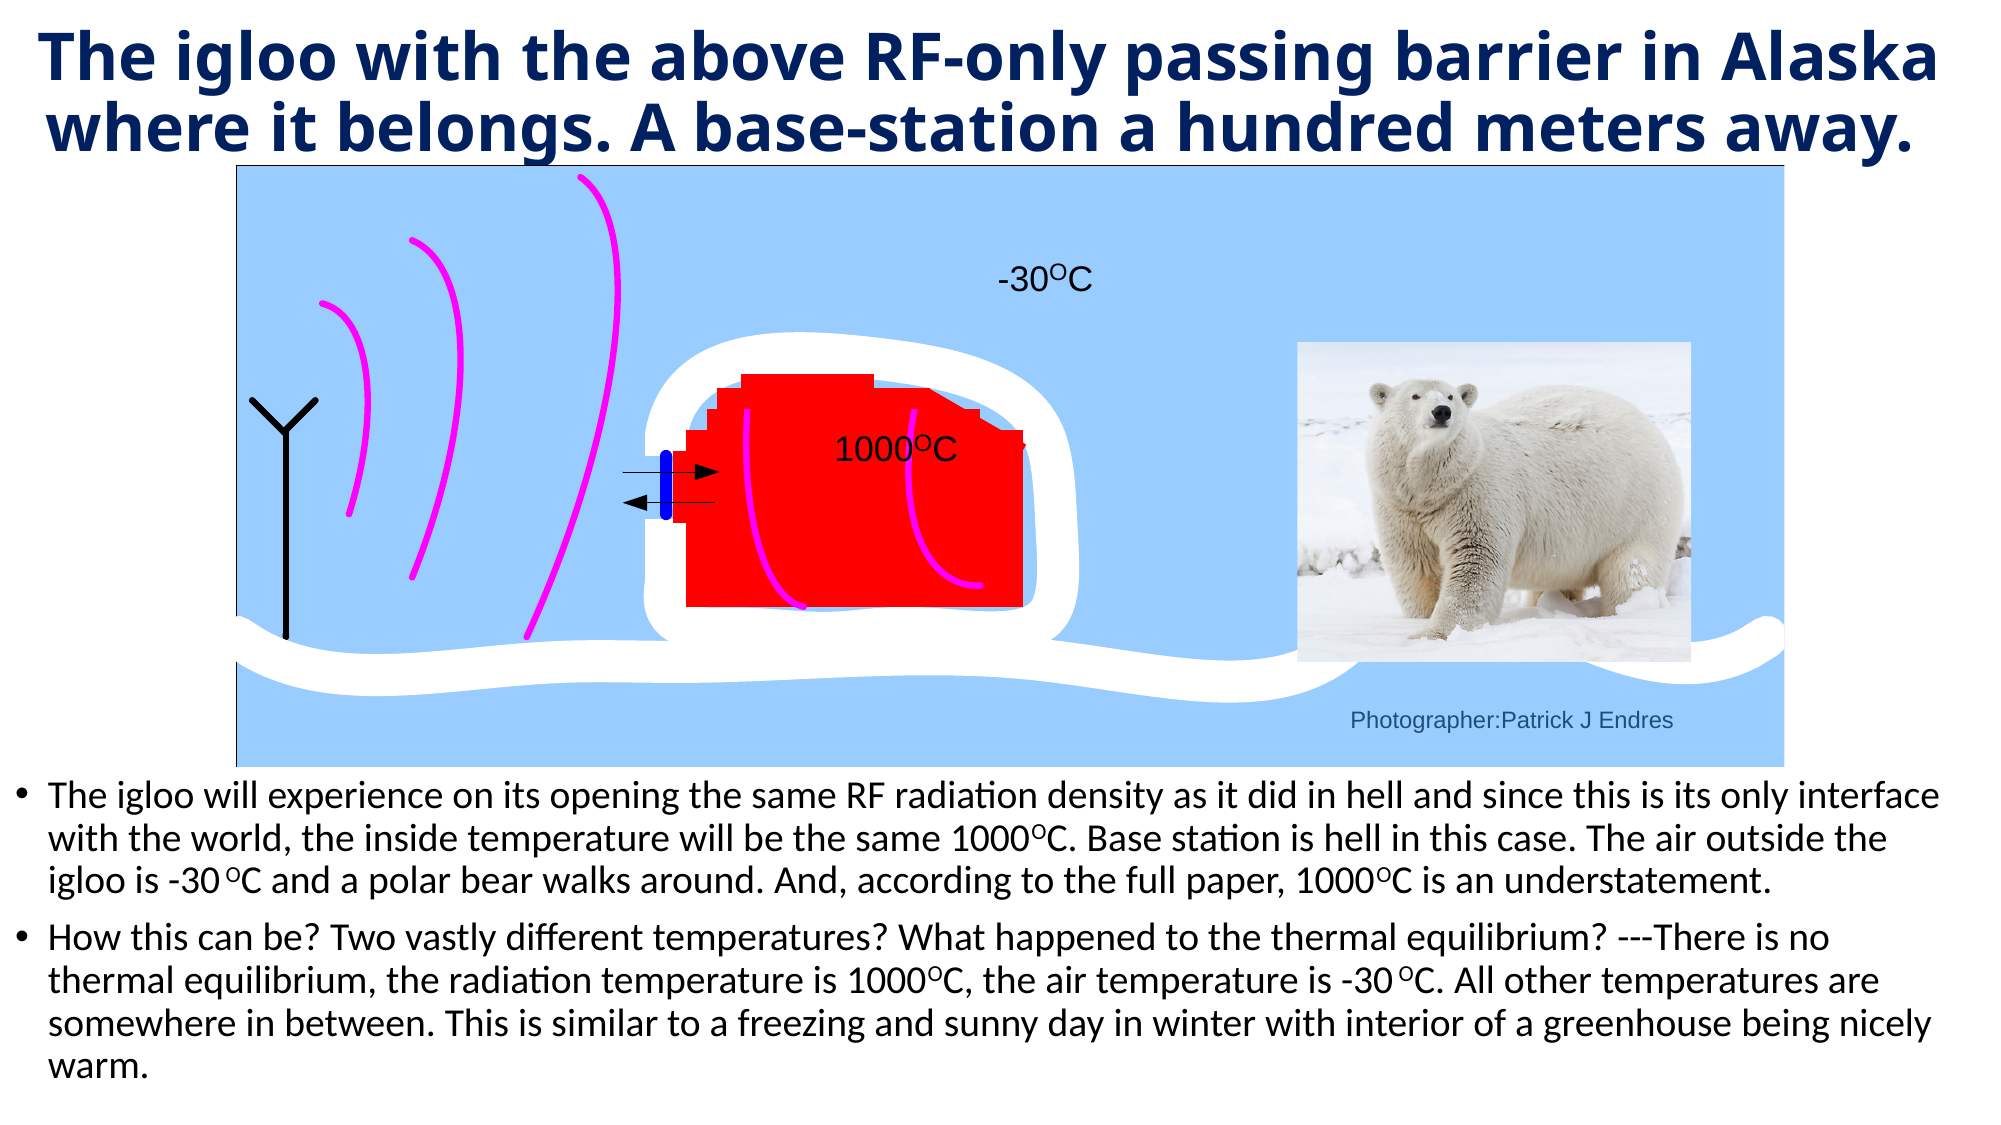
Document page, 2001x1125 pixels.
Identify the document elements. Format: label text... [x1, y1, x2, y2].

title The igloo with the above RF-only passing barrier in Alaska where it belongs. A base-station a hundred meters away. [0, 7, 1980, 182]
list The igloo will experience on its opening the same RF radiation density as it did in hell and since this is its only interface with the world, the inside temperature will be the same 1000OC. Base station is hell in this case. The air outside the igloo is -30 OC and a polar bear walks around. And, according to the full paper, 1000OC is an understatement. How this can be? Two vastly different temperatures? What happened to the thermal equilibrium? ---There is no thermal equilibrium, the radiation temperature is 1000OC, the air temperature is -30 OC. All other temperatures are somewhere in between. This is similar to a freezing and sunny day in winter with interior of a greenhouse being nicely warm. [0, 766, 1980, 1125]
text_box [214, 152, 1785, 767]
